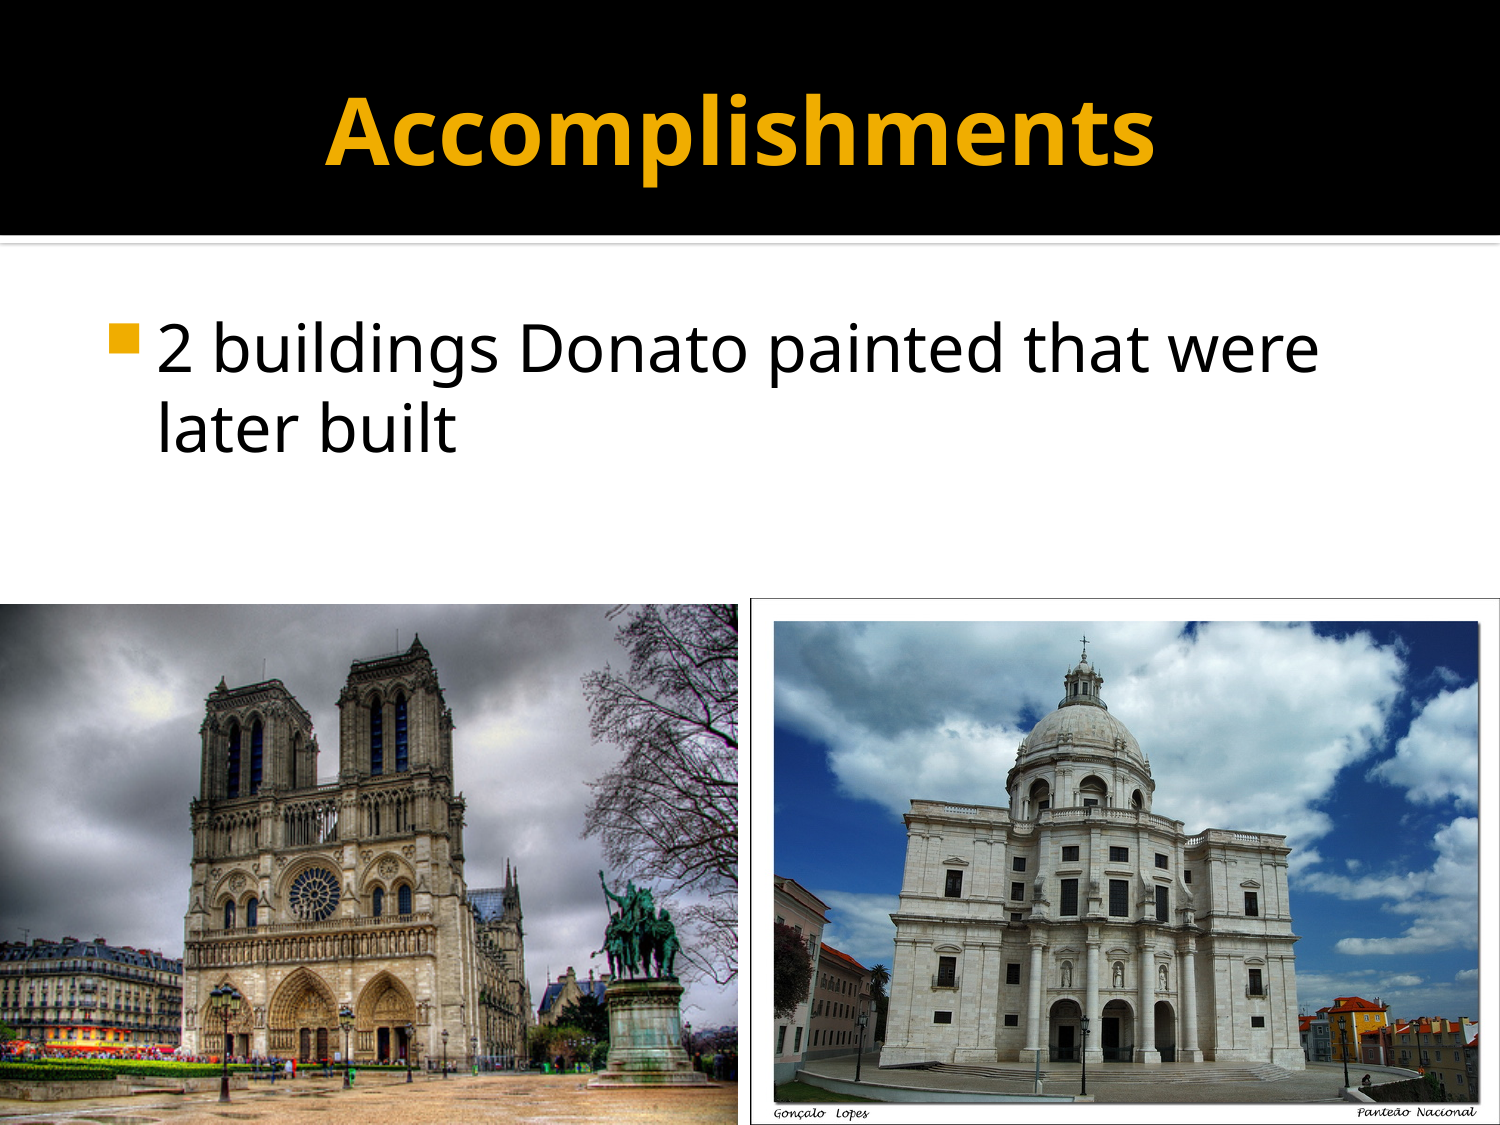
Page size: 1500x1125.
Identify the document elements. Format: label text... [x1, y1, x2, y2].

list 2 buildings Donato painted that were later built [75, 291, 1425, 609]
picture [0, 604, 738, 1125]
picture [749, 598, 1500, 1125]
title Accomplishments [75, 25, 1425, 231]
